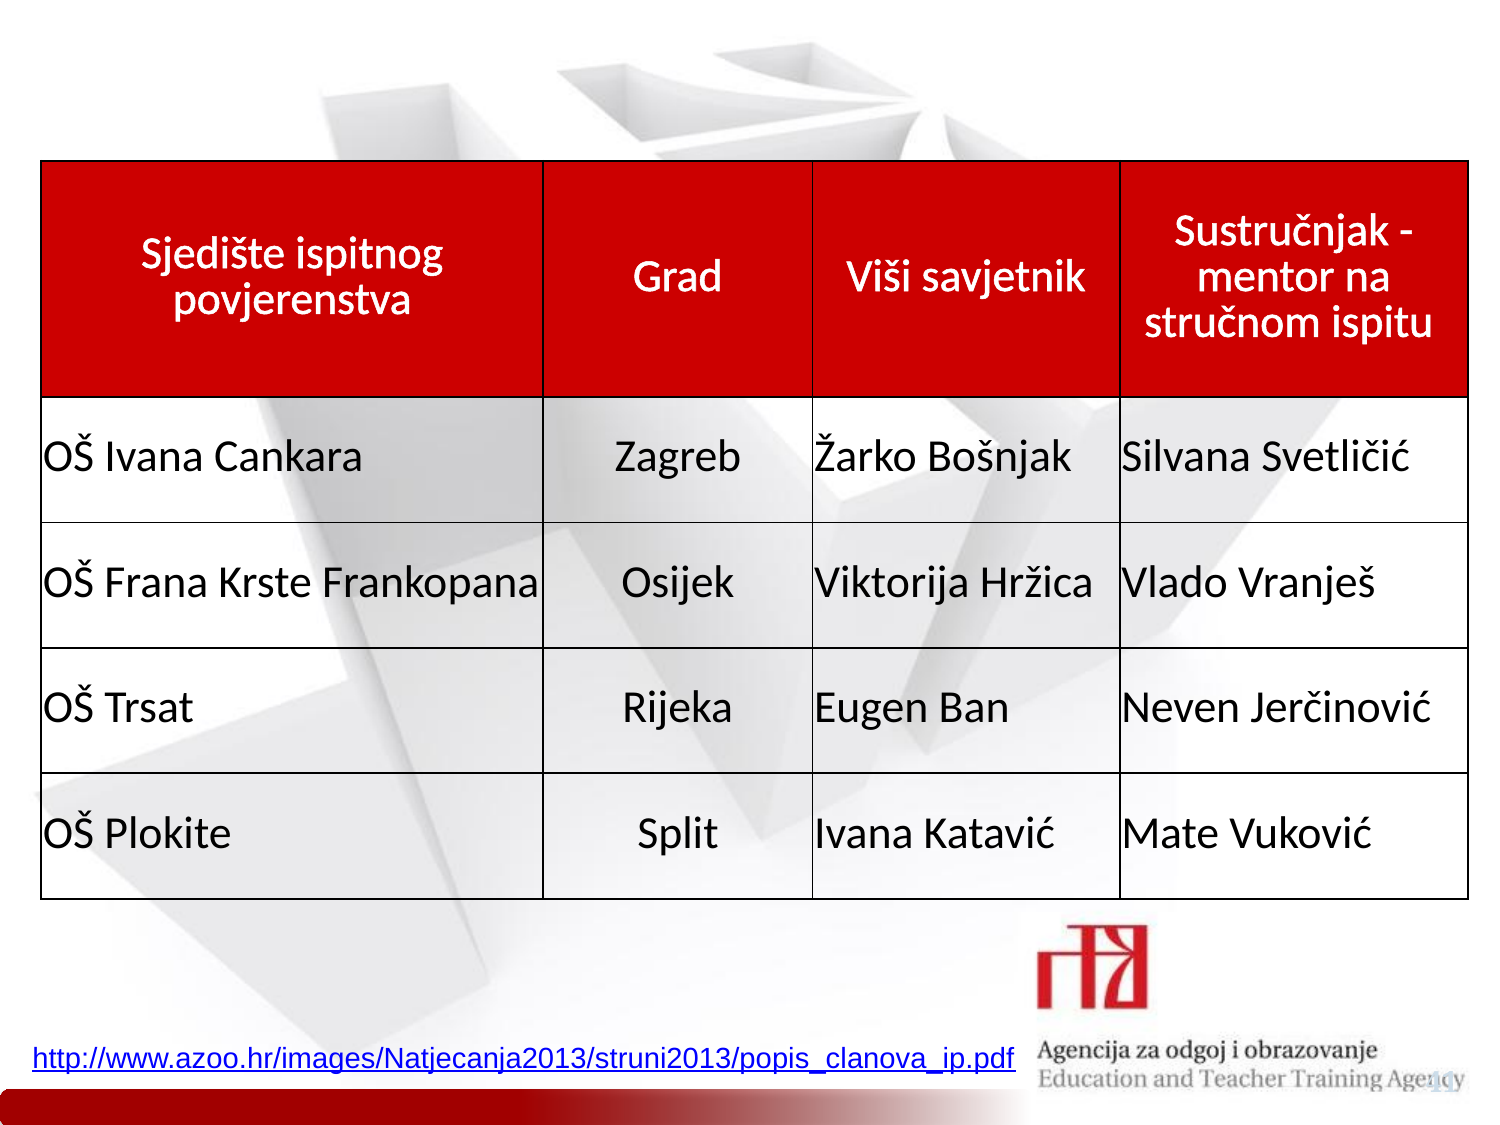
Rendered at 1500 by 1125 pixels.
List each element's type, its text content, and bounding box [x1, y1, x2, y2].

table_cell Ivana Katavić [813, 774, 1119, 898]
picture [5, 0, 1495, 1125]
table_header Grad [544, 162, 812, 396]
slide_number 41 [1382, 1053, 1474, 1114]
table_cell OŠ Frana Krste Frankopana [42, 523, 542, 647]
table_cell Vlado Vranješ [1121, 523, 1467, 647]
table_header Viši savjetnik [813, 162, 1119, 396]
text_box http://www.azoo.hr/images/Natjecanja2013/struni2013/popis_clanova_ip.pdf [17, 1031, 1282, 1082]
table_header Sjedište ispitnog povjerenstva [42, 162, 542, 396]
table_cell Neven Jerčinović [1121, 649, 1467, 772]
table_cell Zagreb [544, 398, 812, 522]
table_cell Eugen Ban [813, 649, 1119, 772]
table_cell Mate Vuković [1121, 774, 1467, 898]
table_cell OŠ Trsat [42, 649, 542, 772]
table_cell Osijek [544, 523, 812, 647]
table_cell Silvana Svetličić [1121, 398, 1467, 522]
table_cell OŠ Plokite [42, 774, 542, 898]
table_cell OŠ Ivana Cankara [42, 398, 542, 522]
table_cell Viktorija Hržica [813, 523, 1119, 647]
table_cell Split [544, 774, 812, 898]
table_header Sustručnjak - mentor na stručnom ispitu [1121, 162, 1467, 396]
table_cell Rijeka [544, 649, 812, 772]
table_cell Žarko Bošnjak [813, 398, 1119, 522]
